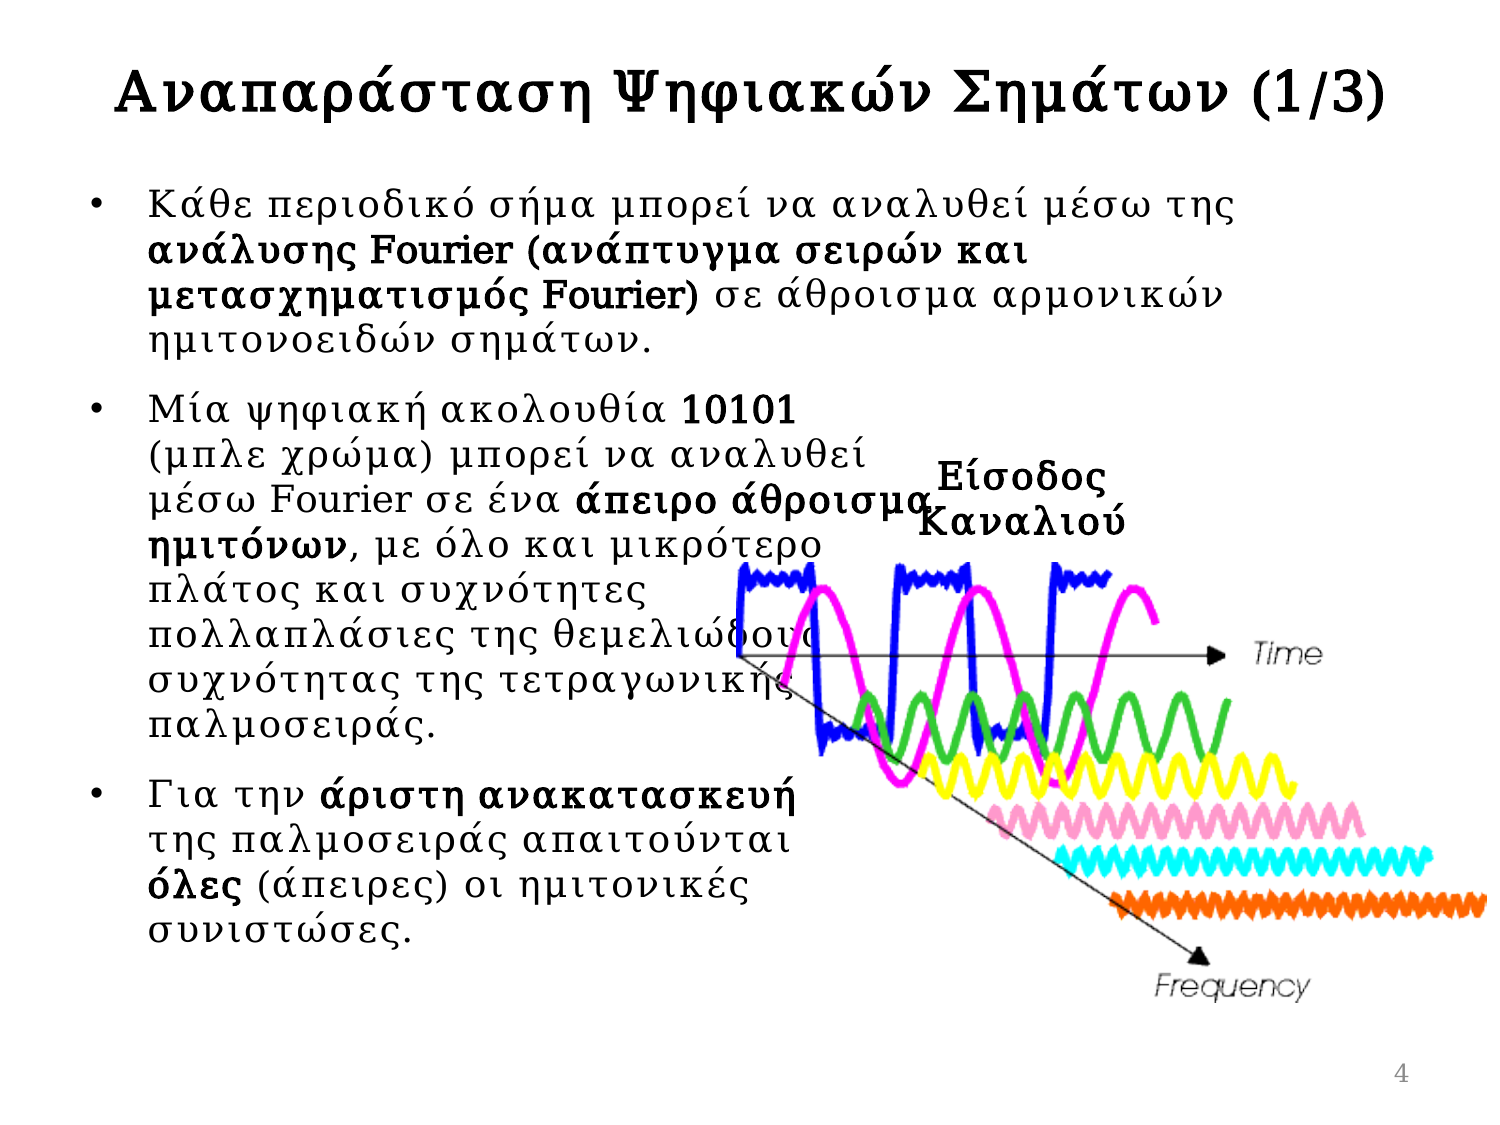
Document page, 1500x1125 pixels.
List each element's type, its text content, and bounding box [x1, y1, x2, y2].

slide_number 4 [1222, 1042, 1425, 1103]
picture [736, 562, 1487, 1004]
title Αναπαράσταση Ψηφιακών Σημάτων (1/3) [75, 19, 1425, 159]
text_box Είσοδος Καναλιού [844, 444, 1199, 550]
list Κάθε περιοδικό σήμα μπορεί να αναλυθεί μέσω της ανάλυσης Fourier (ανάπτυγμα σειρών και μετασχηματισμός Fourier) σε άθροισμα αρμονικών ημιτονοειδών σημάτων. Μία ψηφιακή ακολουθία 10101 (μπλε χρώμα) μπορεί να αναλυθεί μέσω Fourier σε ένα άπειρο άθροισμα ημιτόνων, με όλο και μικρότερο πλάτος και συχνότητες πολλαπλάσιες της θεμελιώδους συχνότητας της τετραγωνικής παλμοσειράς. Για την άριστη ανακατασκευή της παλμοσειράς απαιτούνται όλες (άπειρες) οι ημιτονικές συνιστώσες. [75, 172, 1424, 1071]
